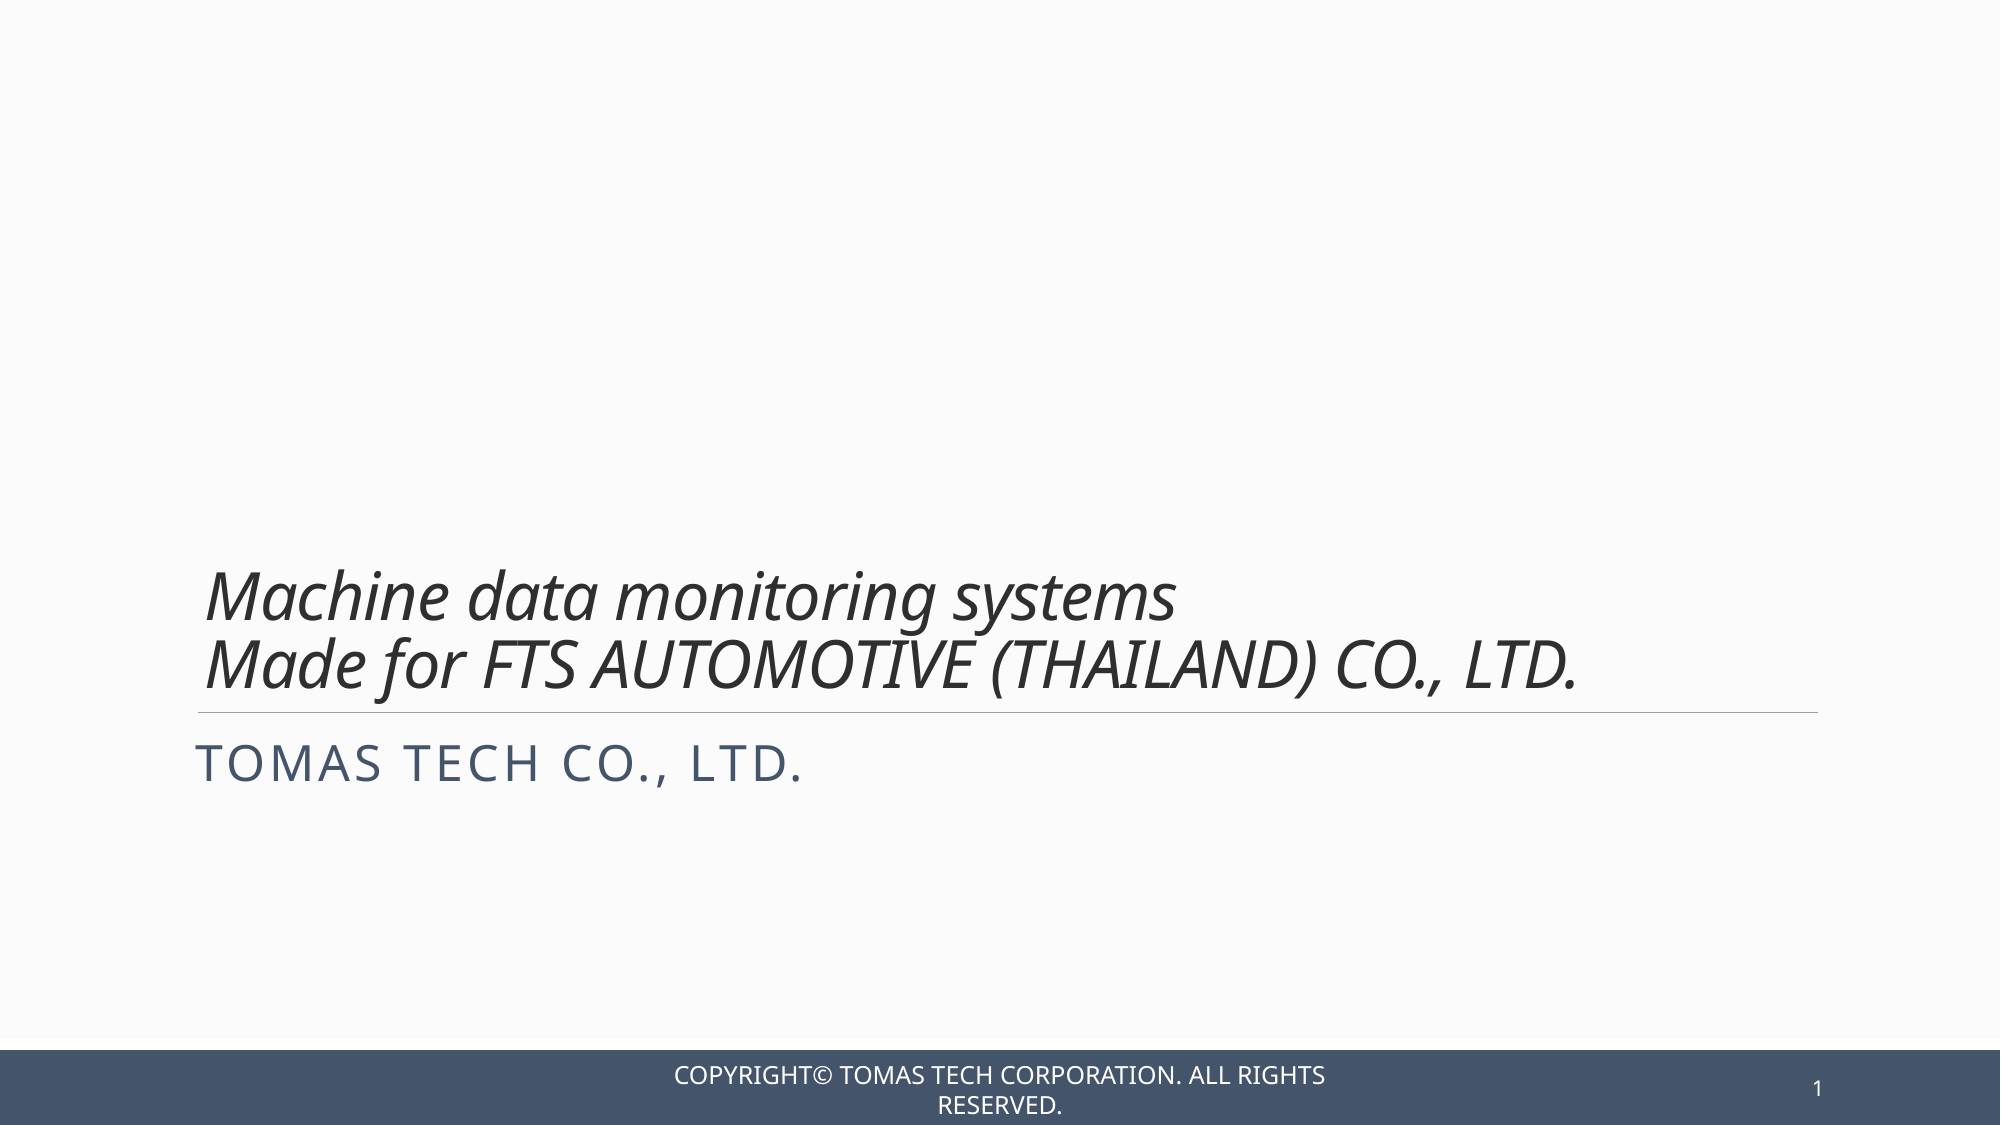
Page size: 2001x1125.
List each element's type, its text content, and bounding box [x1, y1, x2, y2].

title Machine data monitoring systems Made for FTS AUTOMOTIVE (THAILAND) CO., LTD. [189, 525, 1971, 710]
slide_number 1 [1624, 1059, 1840, 1120]
footer Copyright© TOMAS TECH CORPORATION. All rights reserved. [604, 1059, 1396, 1120]
subtitle TOMAS TECH Co., Ltd. [180, 730, 1831, 800]
